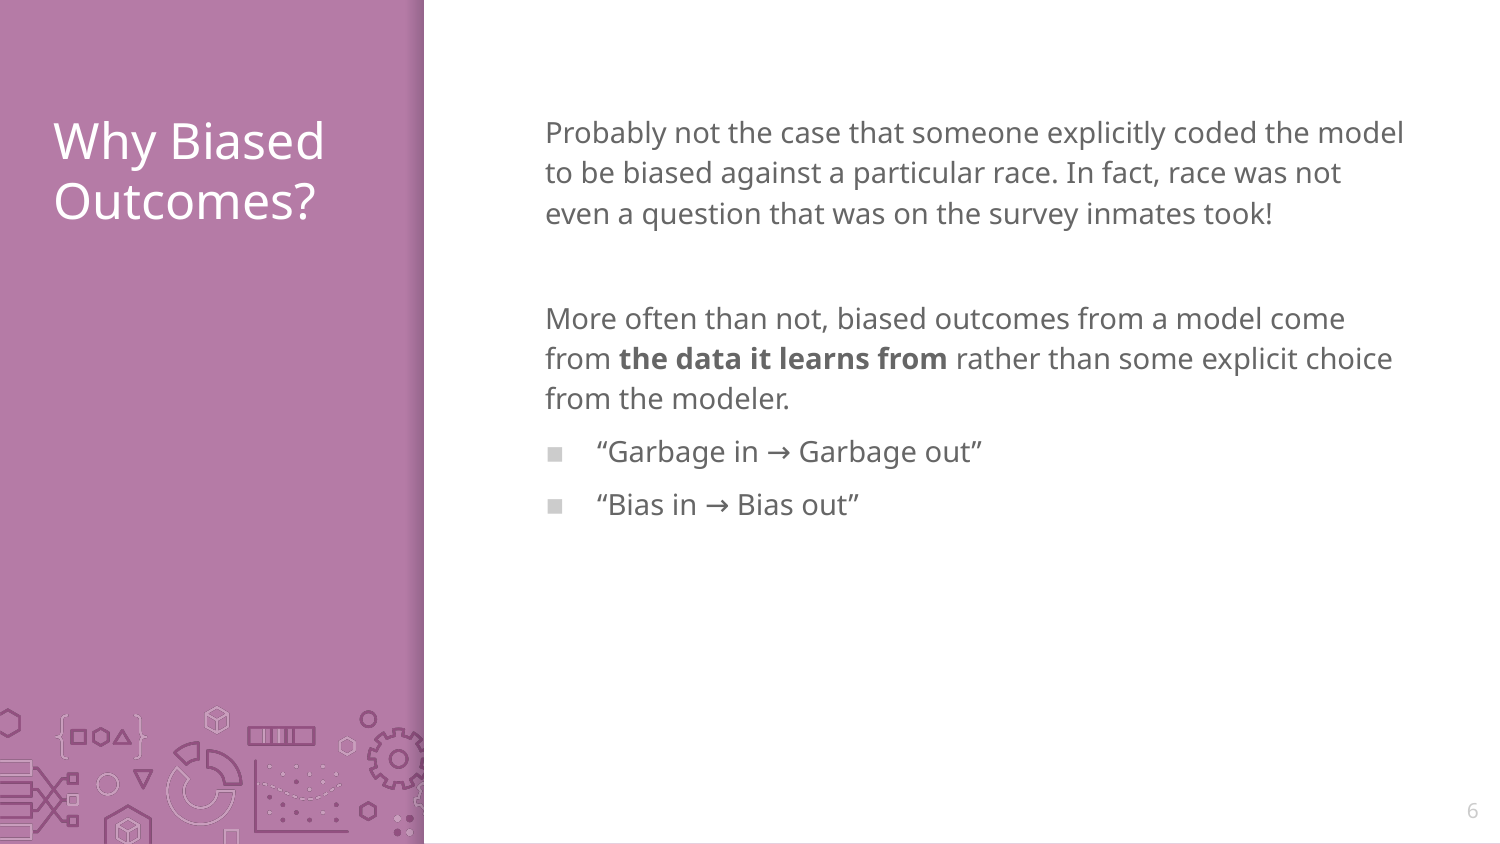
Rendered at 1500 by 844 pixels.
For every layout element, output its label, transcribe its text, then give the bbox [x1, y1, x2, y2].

picture [0, 701, 424, 844]
slide_number 6 [1403, 779, 1494, 844]
title Why Biased Outcomes? [38, 94, 375, 748]
list Probably not the case that someone explicitly coded the model to be biased against a particular race. In fact, race was not even a question that was on the survey inmates took! More often than not, biased outcomes from a model come from the data it learns from rather than some explicit choice from the modeler. “Garbage in → Garbage out” “Bias in → Bias out” [506, 94, 1425, 748]
